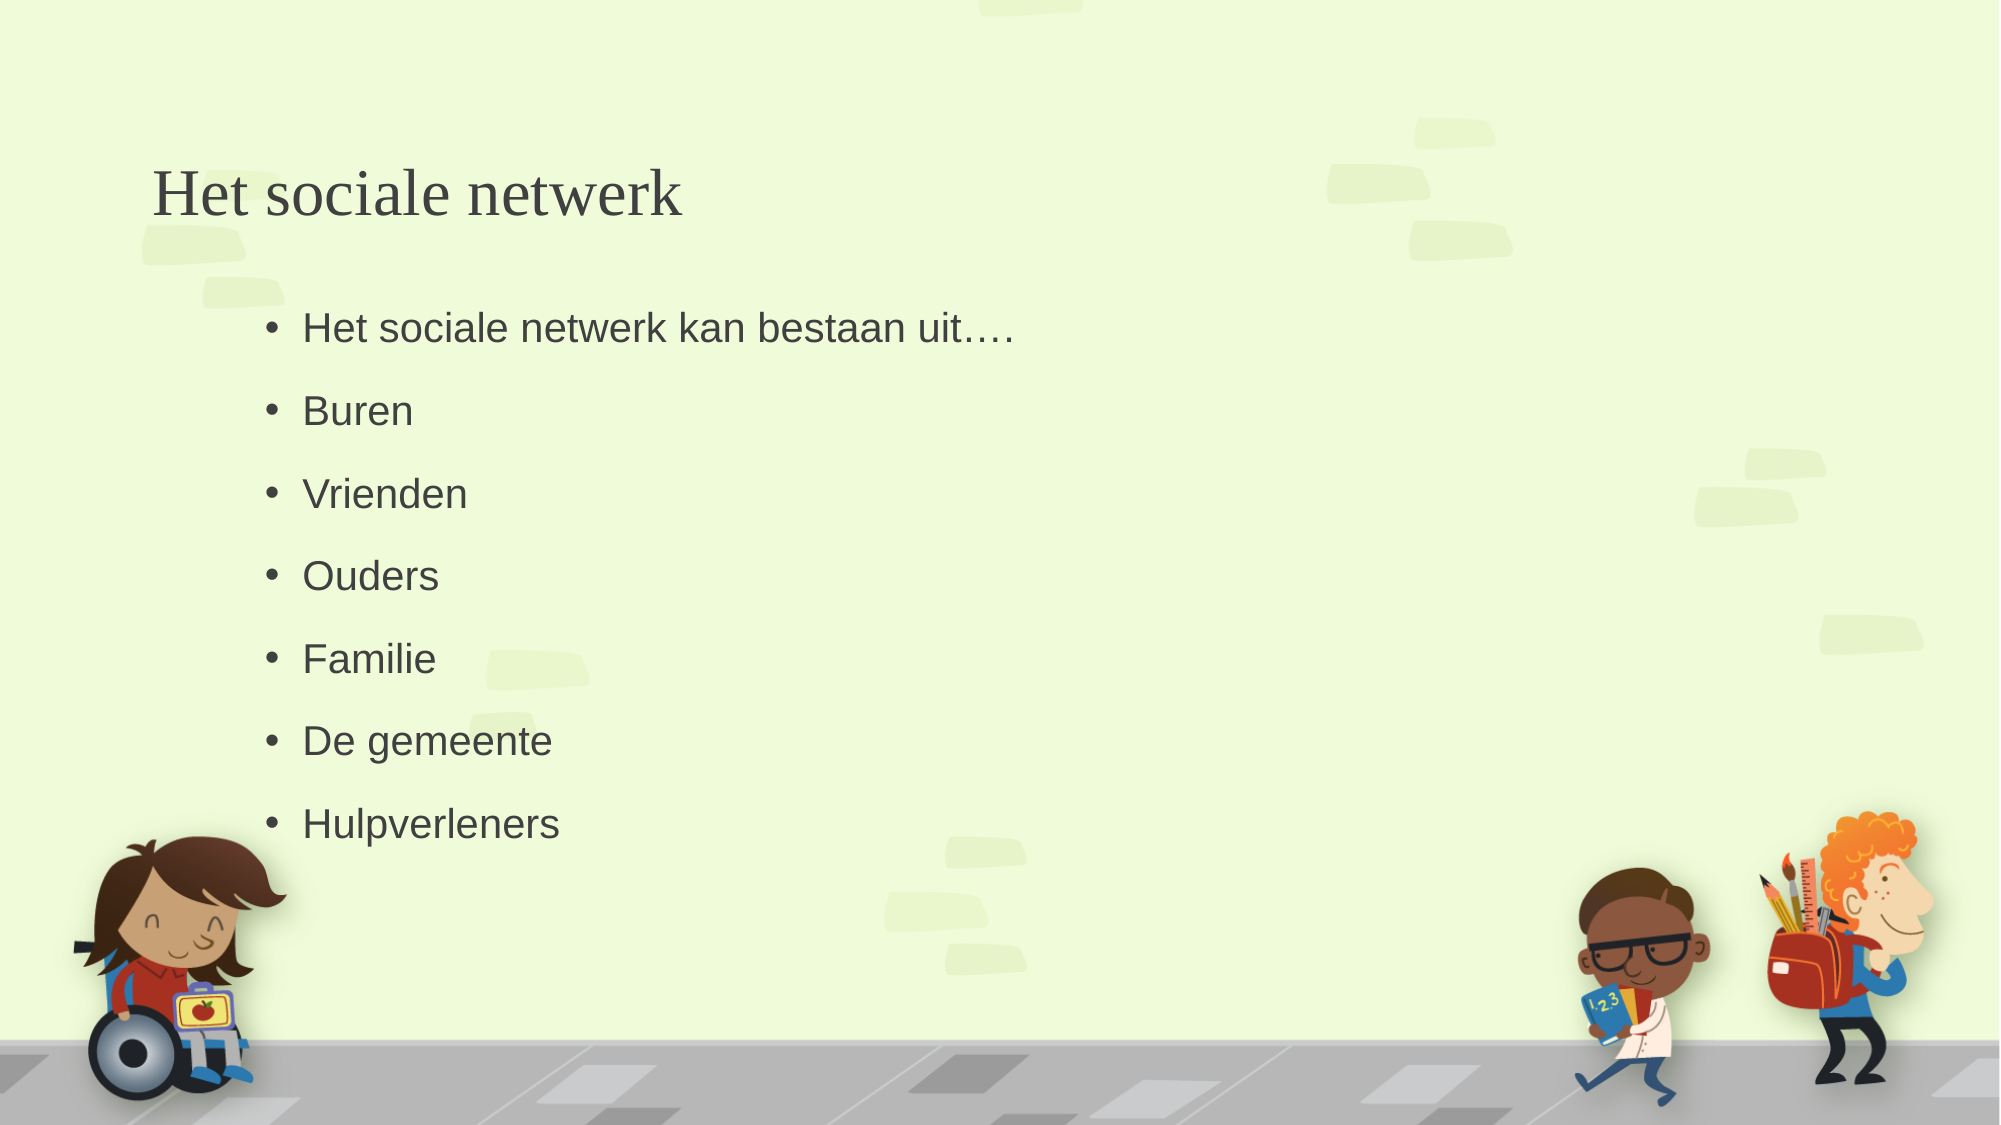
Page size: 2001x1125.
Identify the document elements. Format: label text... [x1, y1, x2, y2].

title Het sociale netwerk [137, 59, 1750, 238]
picture [0, 0, 2000, 1125]
list Het sociale netwerk kan bestaan uit…. Buren Vrienden Ouders Familie De gemeente Hulpverleners [249, 299, 1626, 870]
